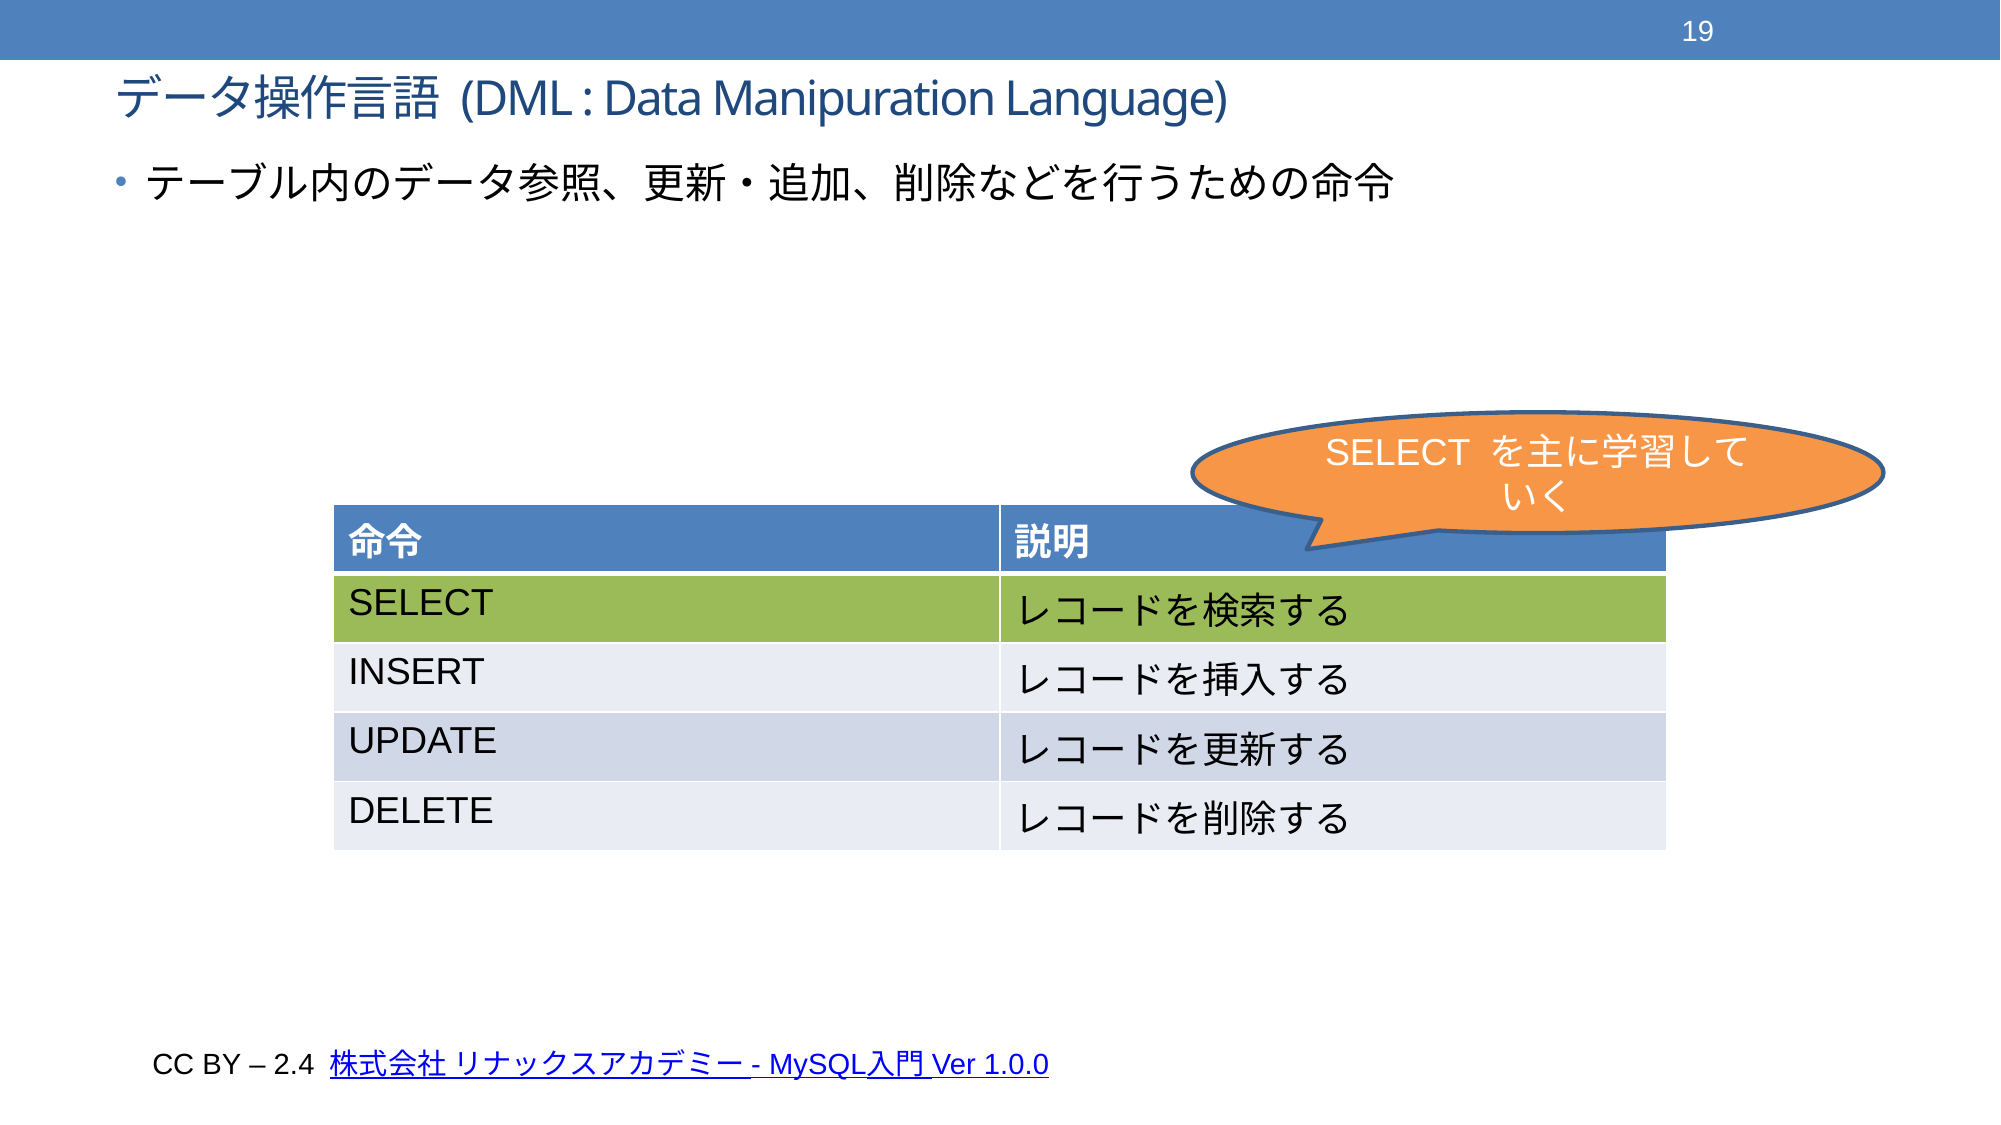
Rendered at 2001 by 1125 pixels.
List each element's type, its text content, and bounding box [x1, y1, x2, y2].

table_cell DELETE [334, 782, 999, 850]
table_cell UPDATE [334, 713, 999, 781]
table_cell レコードを更新する [1001, 713, 1666, 781]
text_box SELECT を主に学習していく [1190, 410, 1886, 552]
text_box CC BY – 2.4 株式会社 リナックスアカデミー - MySQL入門 Ver 1.0.0 [137, 1038, 1087, 1096]
table_cell INSERT [334, 644, 999, 711]
list テーブル内のデータ参照、更新・追加、削除などを行うための命令 [99, 149, 1900, 1063]
slide_number 19 [1666, 3, 1900, 57]
title データ操作言語 (DML : Data Manipuration Language) [99, 59, 1900, 133]
table_header 説明 [1001, 505, 1666, 571]
table_cell レコードを挿入する [1001, 644, 1666, 711]
table_cell レコードを削除する [1001, 782, 1666, 850]
table_cell レコードを検索する [1001, 576, 1666, 642]
table_header 命令 [334, 505, 999, 571]
table_cell SELECT [334, 576, 999, 642]
